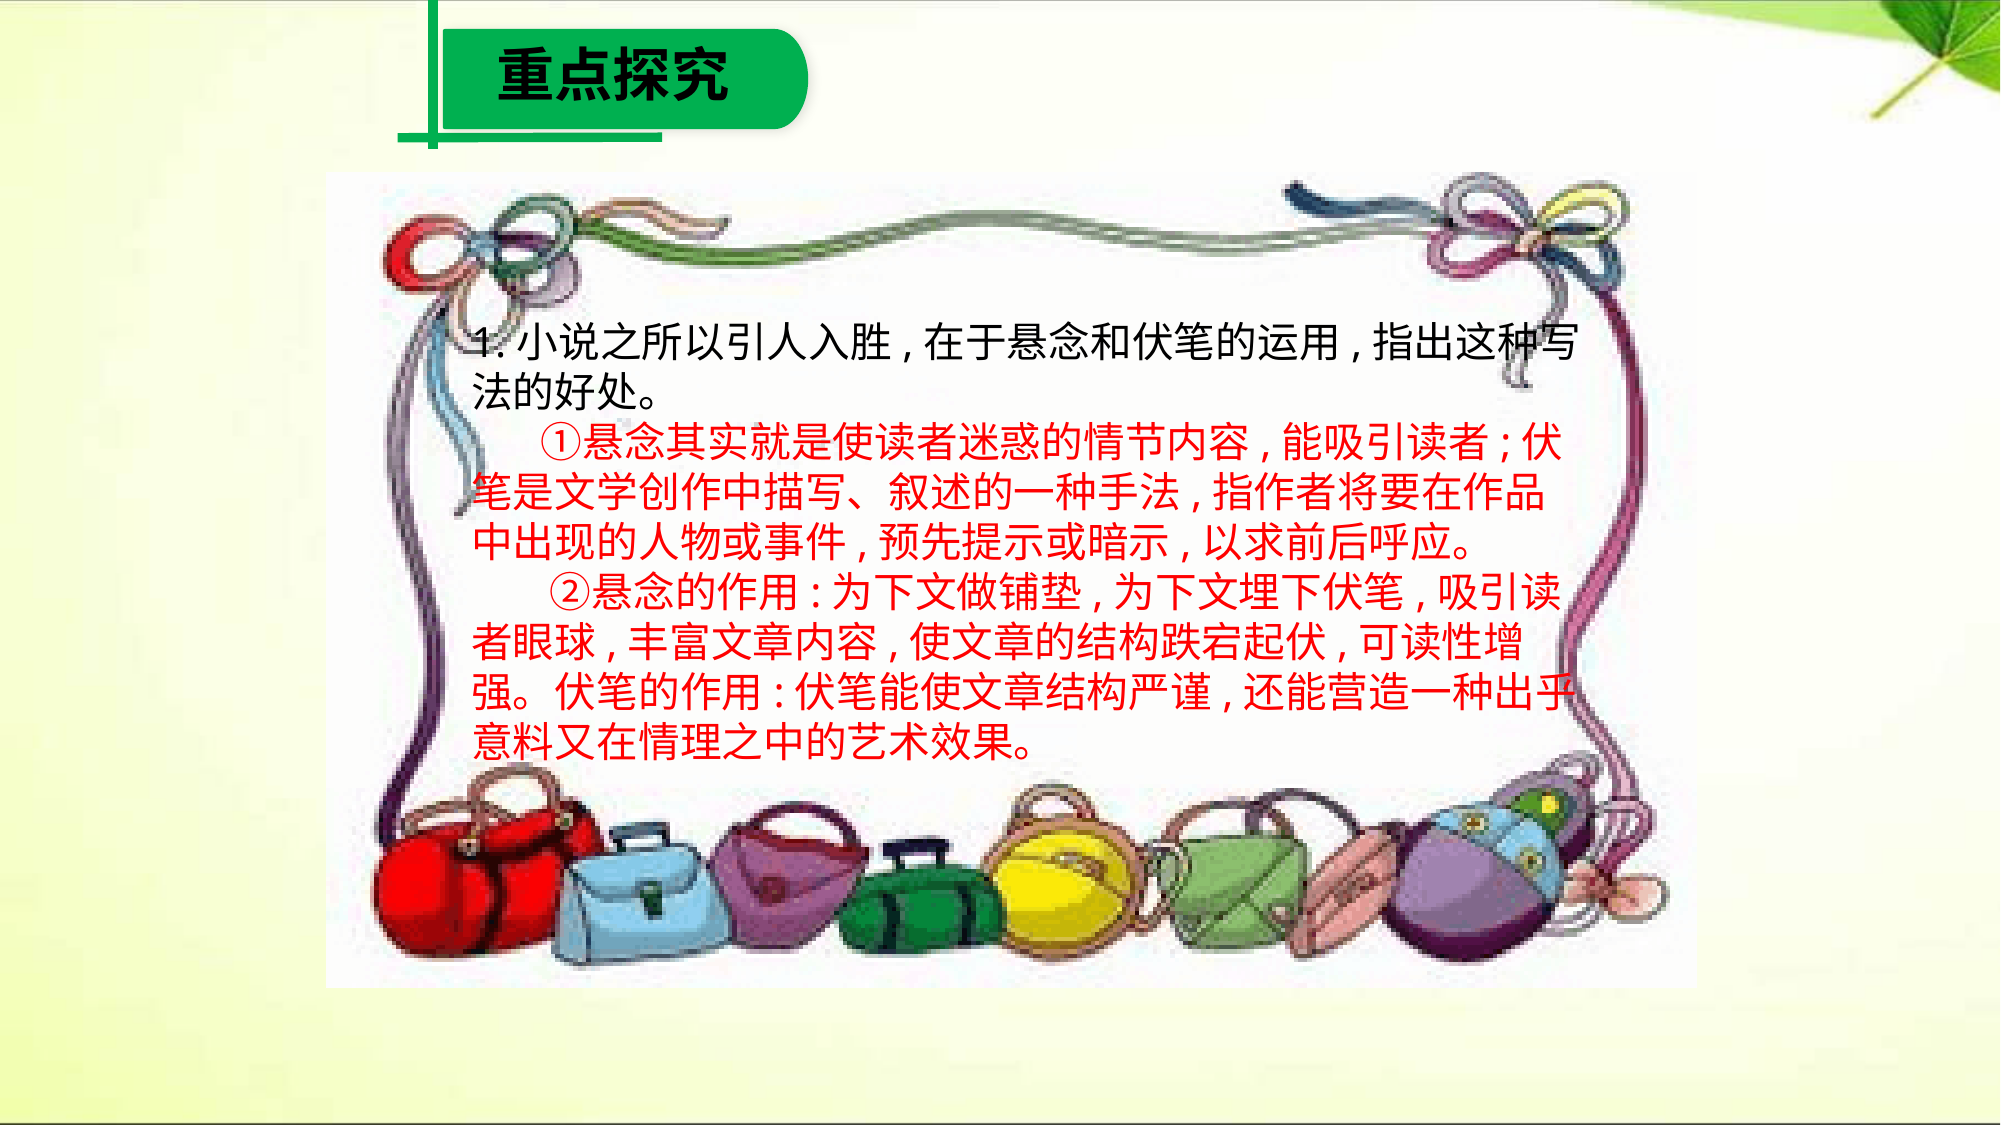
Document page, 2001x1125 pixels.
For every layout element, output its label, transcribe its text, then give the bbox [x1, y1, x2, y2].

text_box 重点探究 [481, 31, 745, 116]
text_box [444, 31, 807, 128]
picture [0, 0, 2001, 1125]
